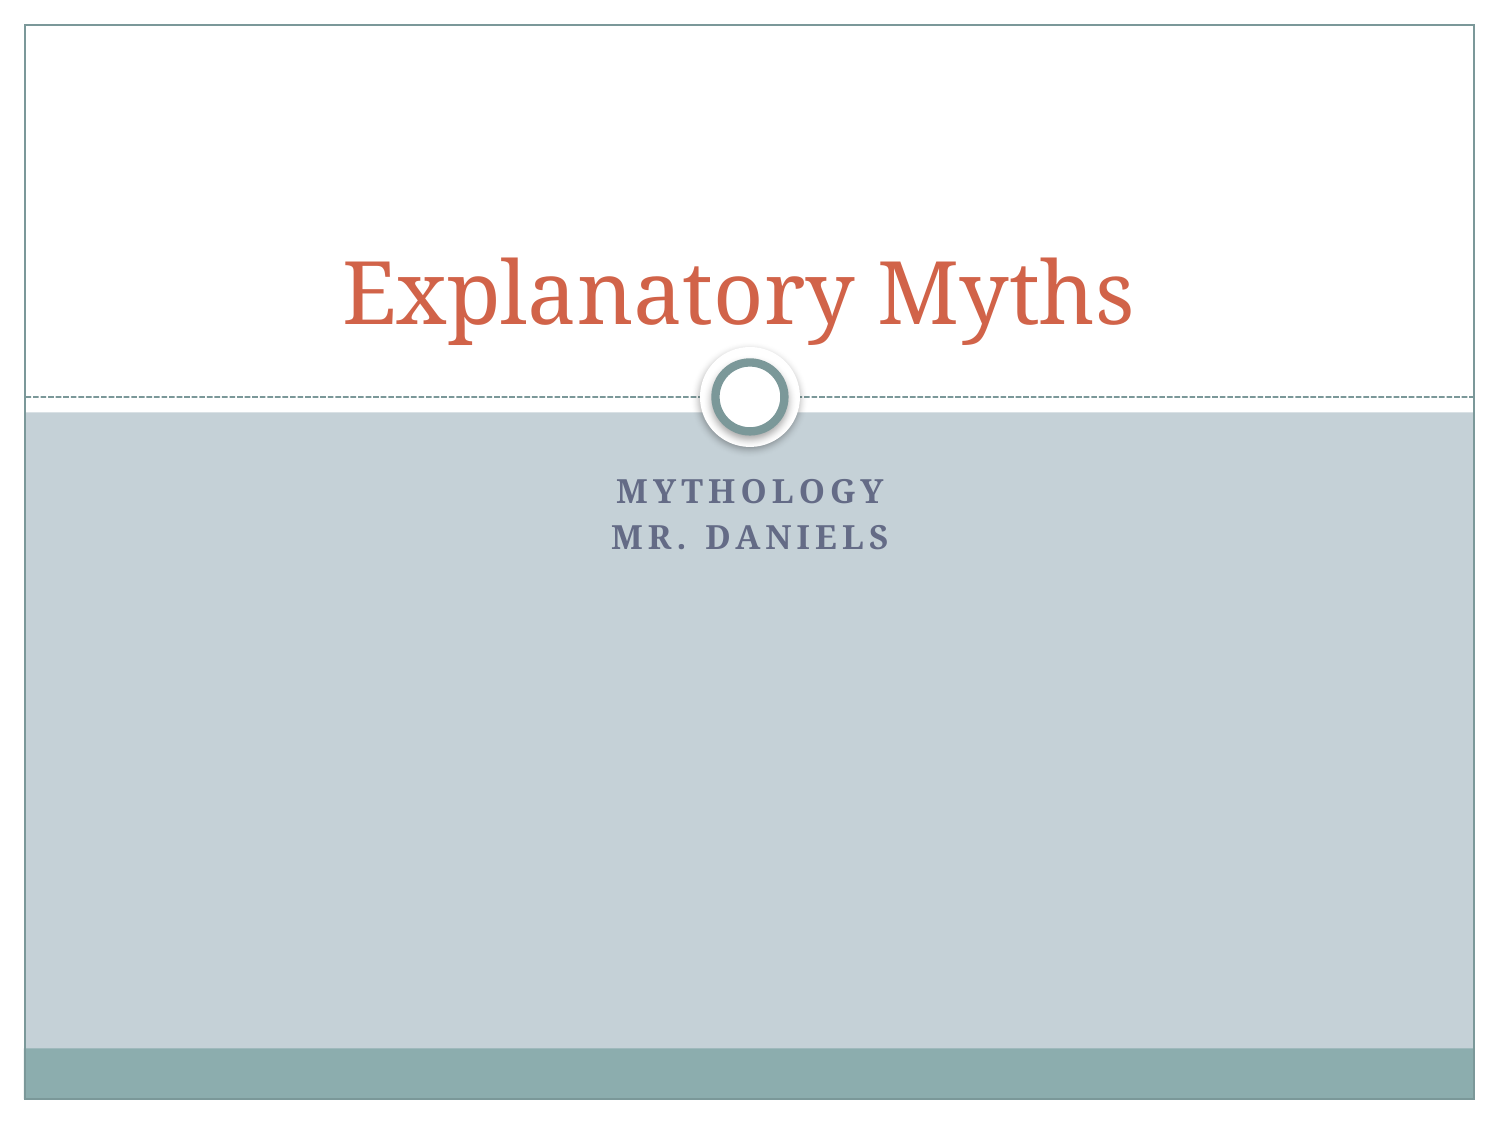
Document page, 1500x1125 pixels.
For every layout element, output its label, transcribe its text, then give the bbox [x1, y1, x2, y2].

title Explanatory Myths [112, 62, 1388, 350]
subtitle Mythology Mr. Daniels [225, 462, 1275, 750]
